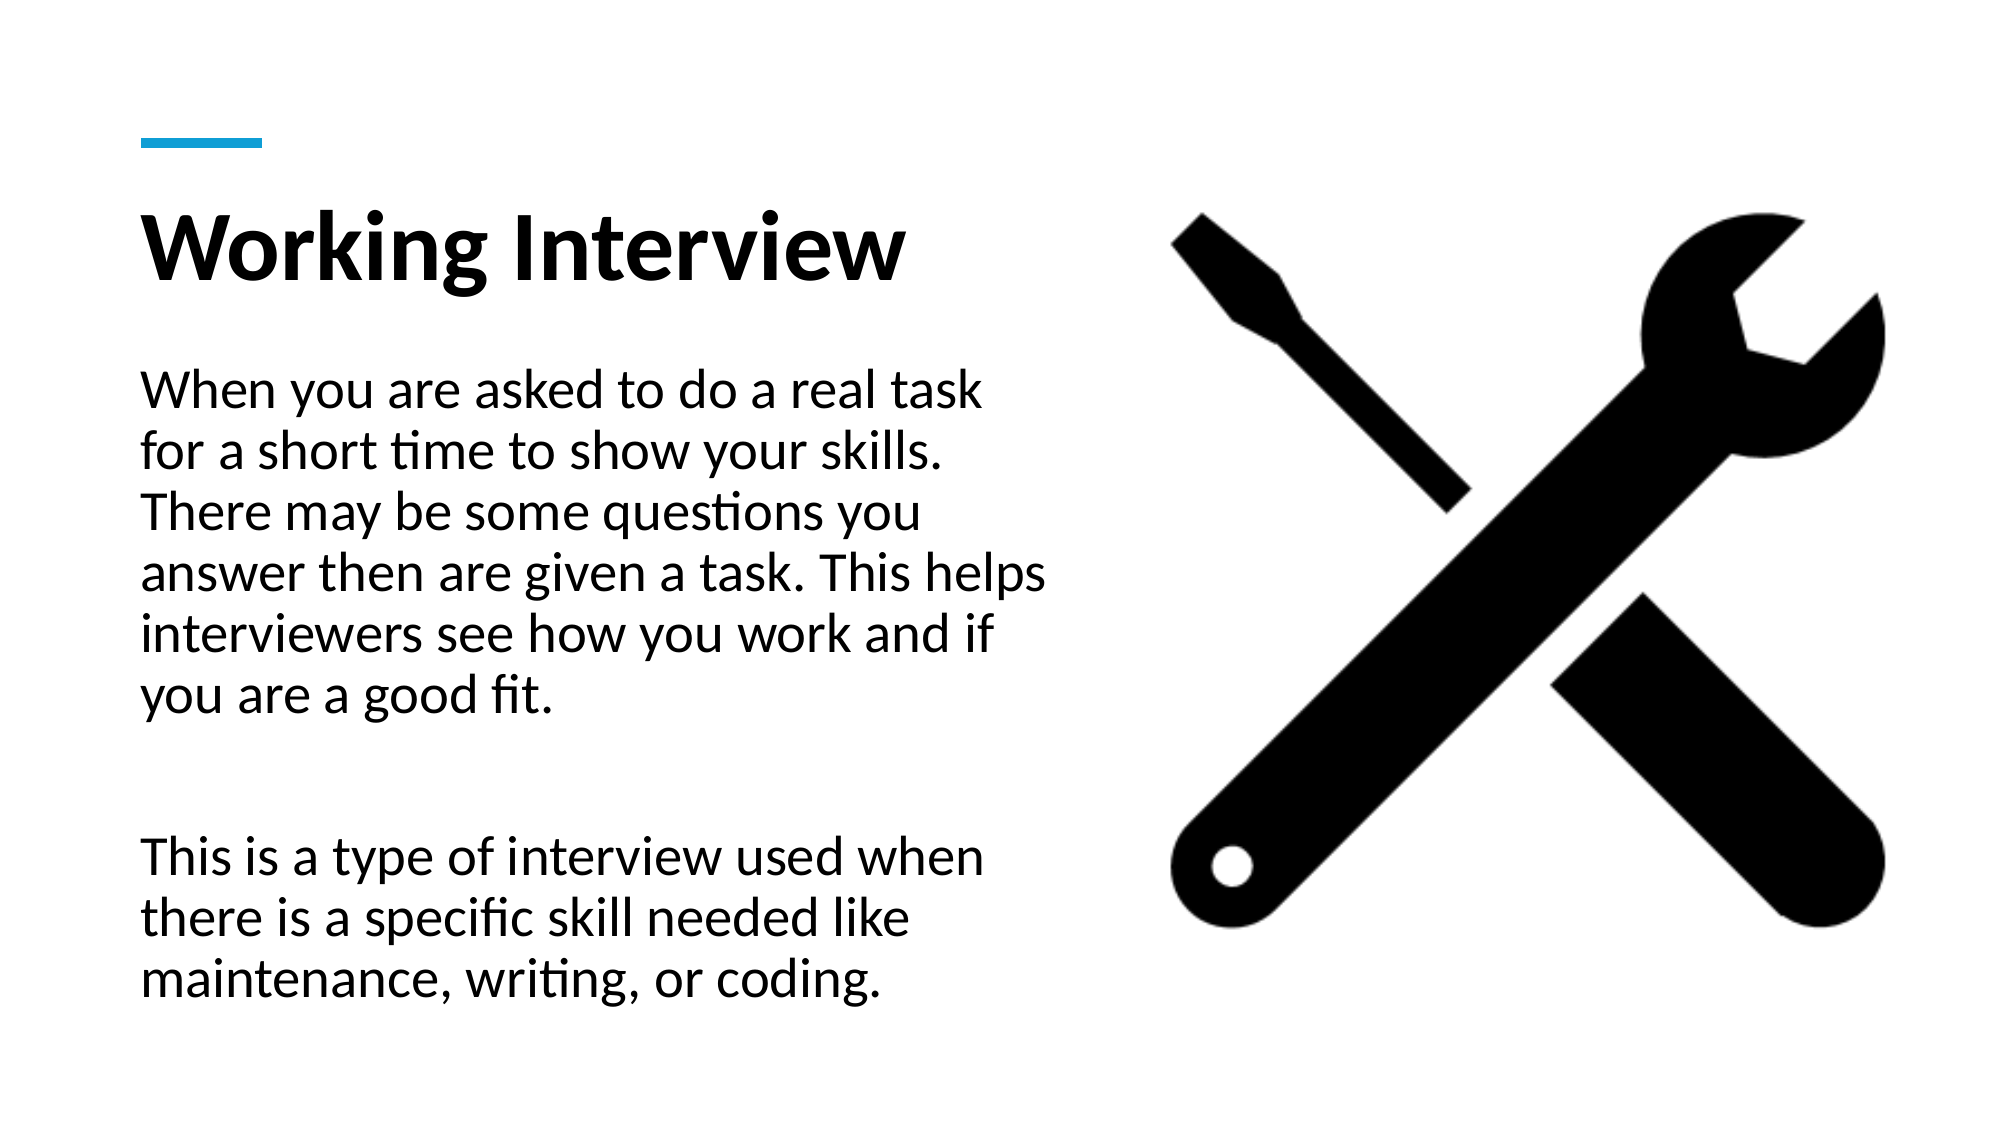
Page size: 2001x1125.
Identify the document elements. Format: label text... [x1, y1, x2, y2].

list When you are asked to do a real task for a short time to show your skills. There may be some questions you answer then are given a task. This helps interviewers see how you work and if you are a good fit. This is a type of interview used when there is a specific skill needed like maintenance, writing, or coding. [124, 352, 1067, 1021]
picture [1100, 142, 1957, 1000]
title Working Interview [124, 186, 1098, 330]
